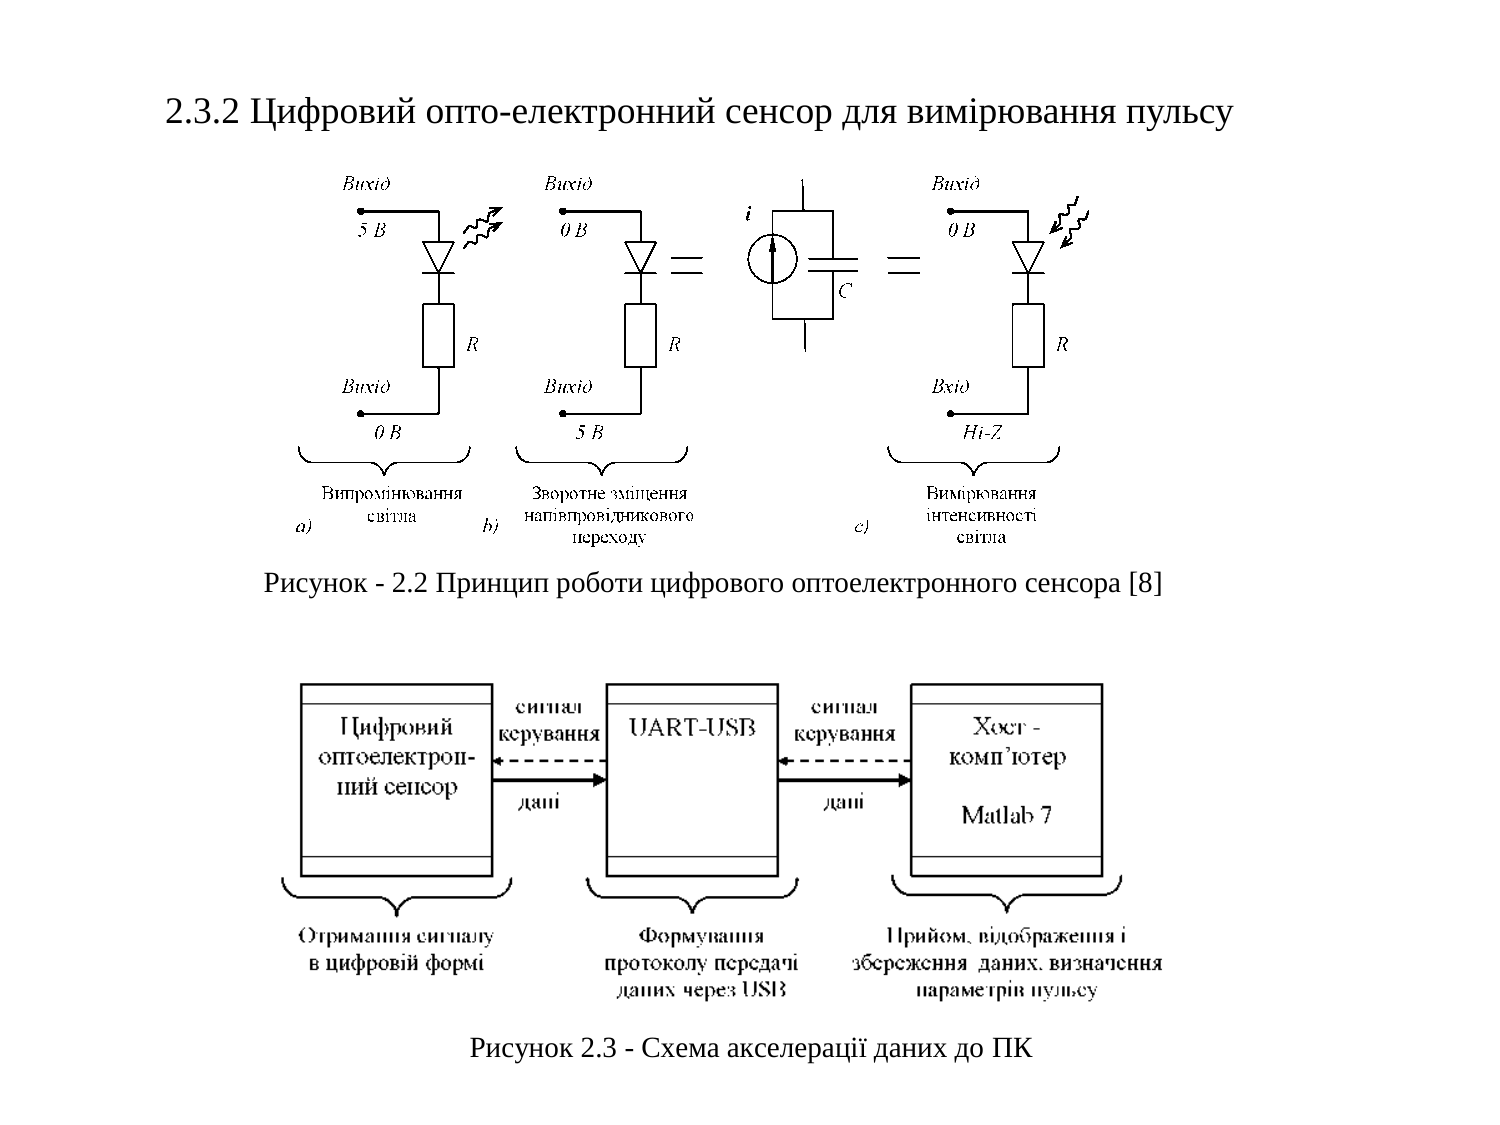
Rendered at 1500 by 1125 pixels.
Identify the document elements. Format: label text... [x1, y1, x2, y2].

picture [263, 167, 1237, 1083]
title 2.3.2 Цифровий опто-електронний сенсор для вимірювання пульсу [75, 45, 1425, 149]
